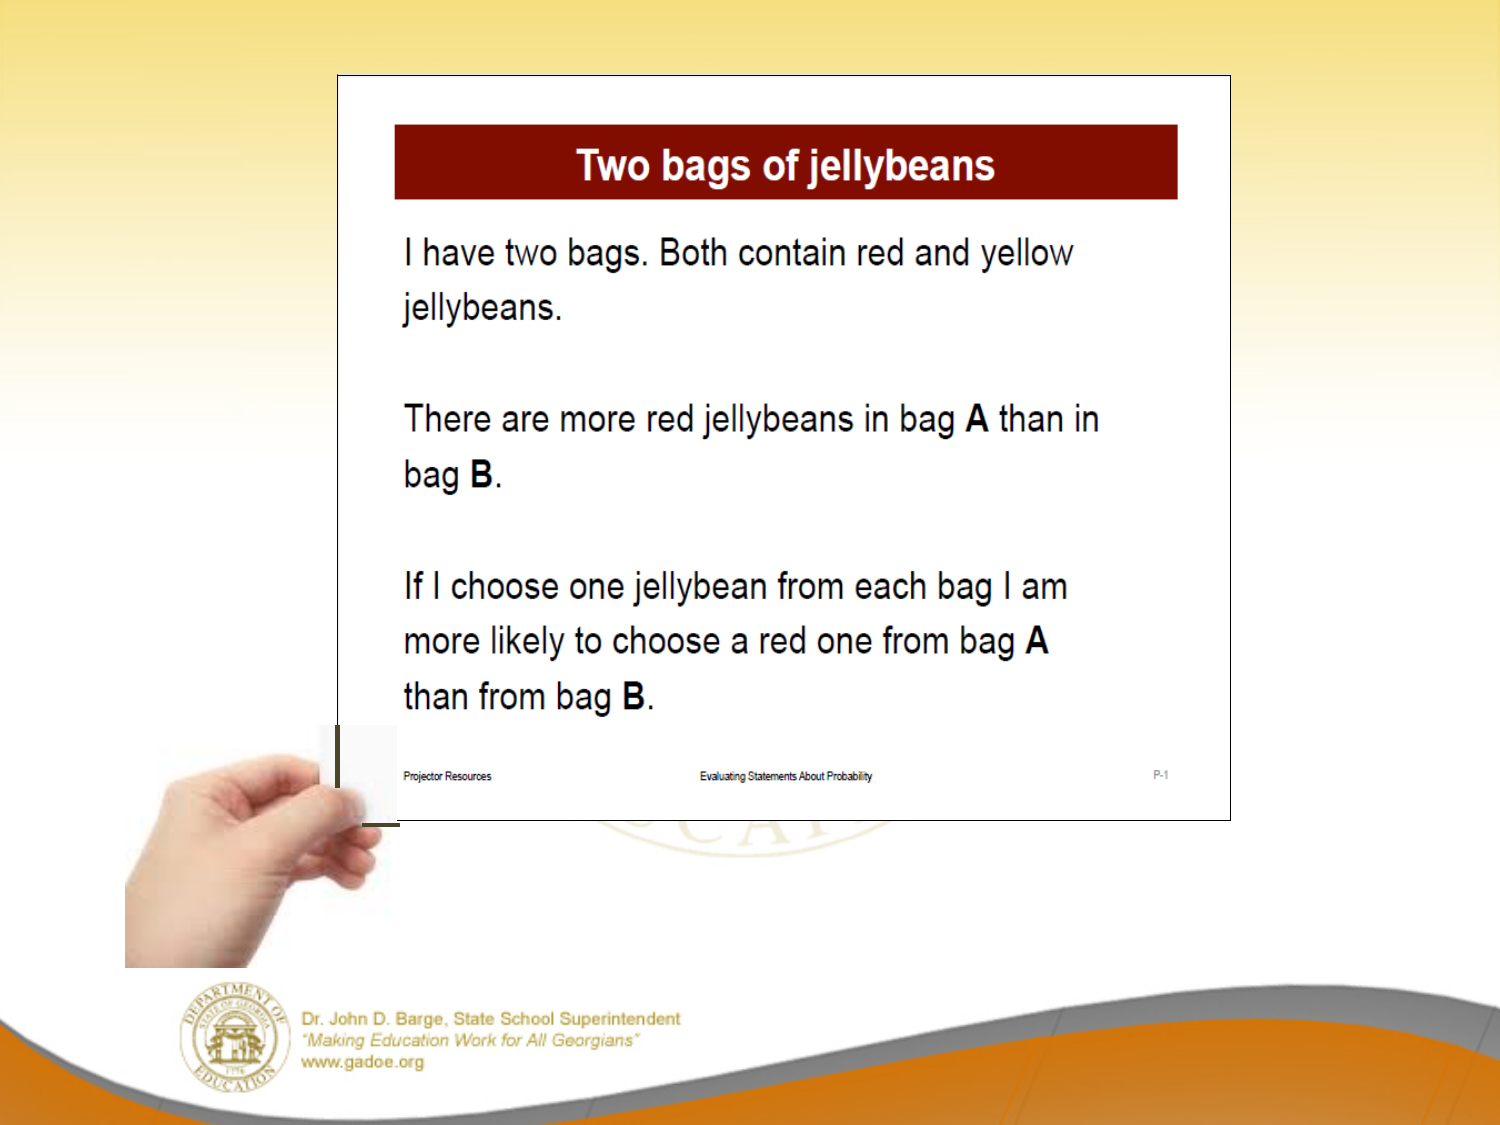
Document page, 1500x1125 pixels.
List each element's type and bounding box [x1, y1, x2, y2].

text_box [124, 74, 1232, 968]
picture [0, 0, 1500, 1125]
